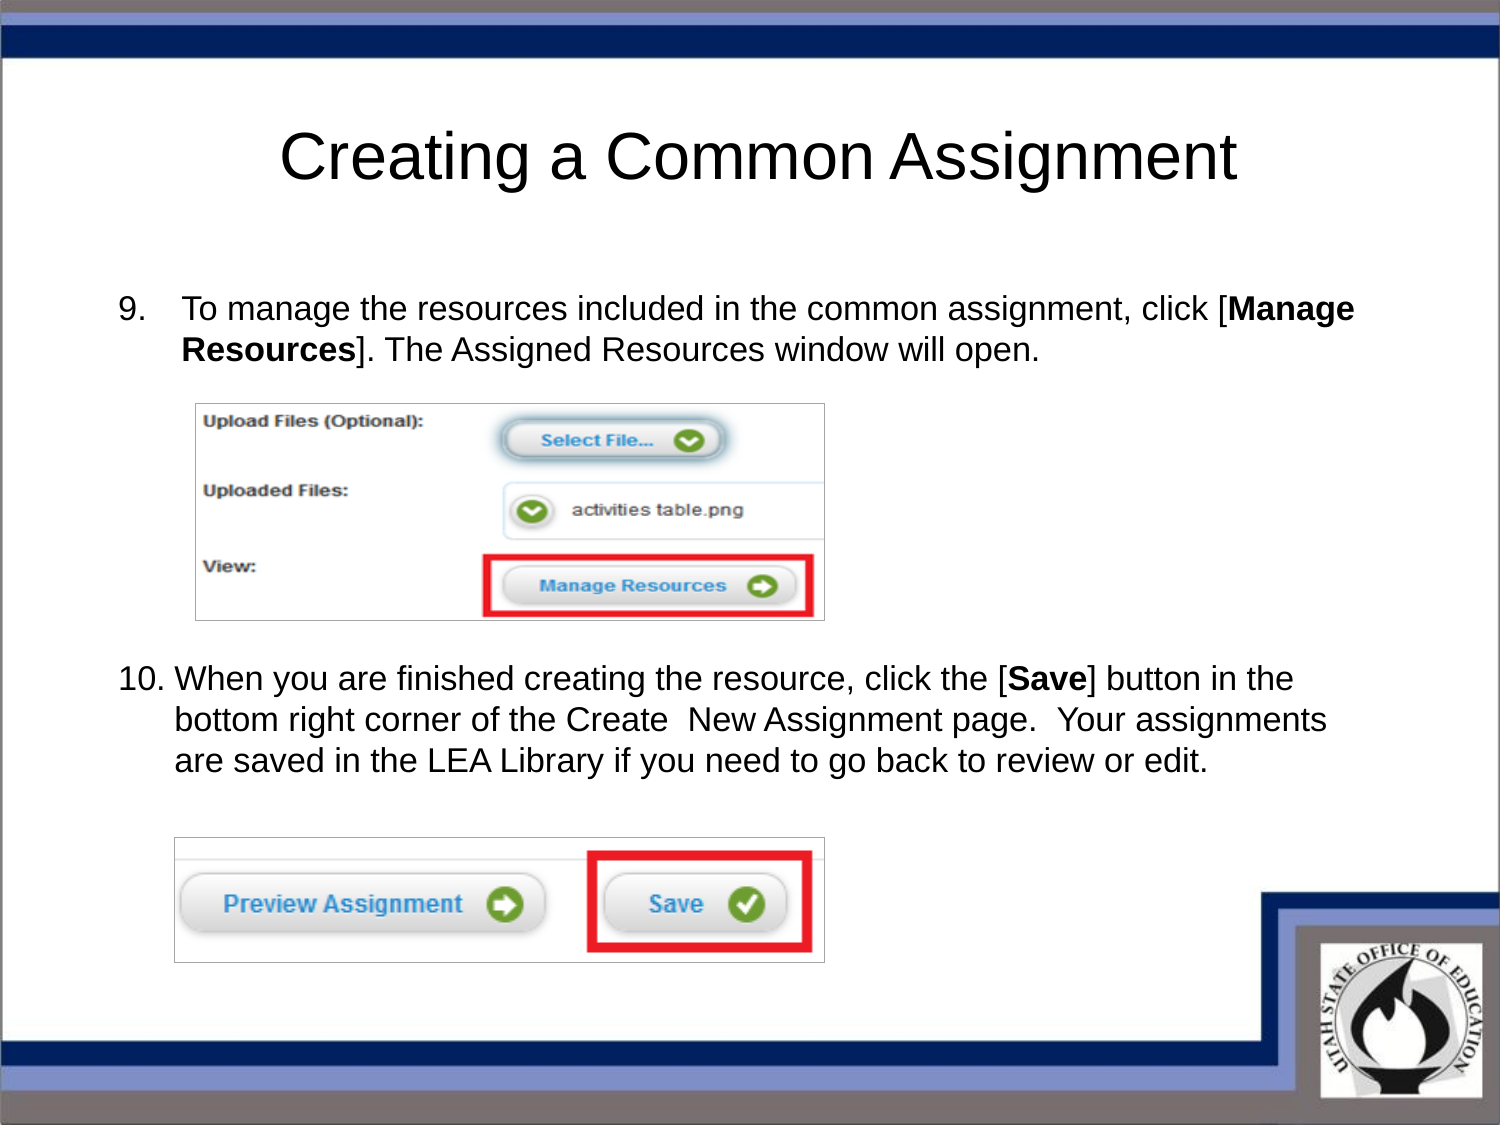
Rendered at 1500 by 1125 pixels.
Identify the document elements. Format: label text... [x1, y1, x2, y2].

list To manage the resources included in the common assignment, click [Manage Resources]. The Assigned Resources window will open. When you are finished creating the resource, click the [Save] button in the bottom right corner of the Create New Assignment page. Your assignments are saved in the LEA Library if you need to go back to review or edit. [103, 279, 1397, 950]
title Creating a Common Assignment [112, 97, 1407, 209]
picture [0, 0, 1500, 1125]
